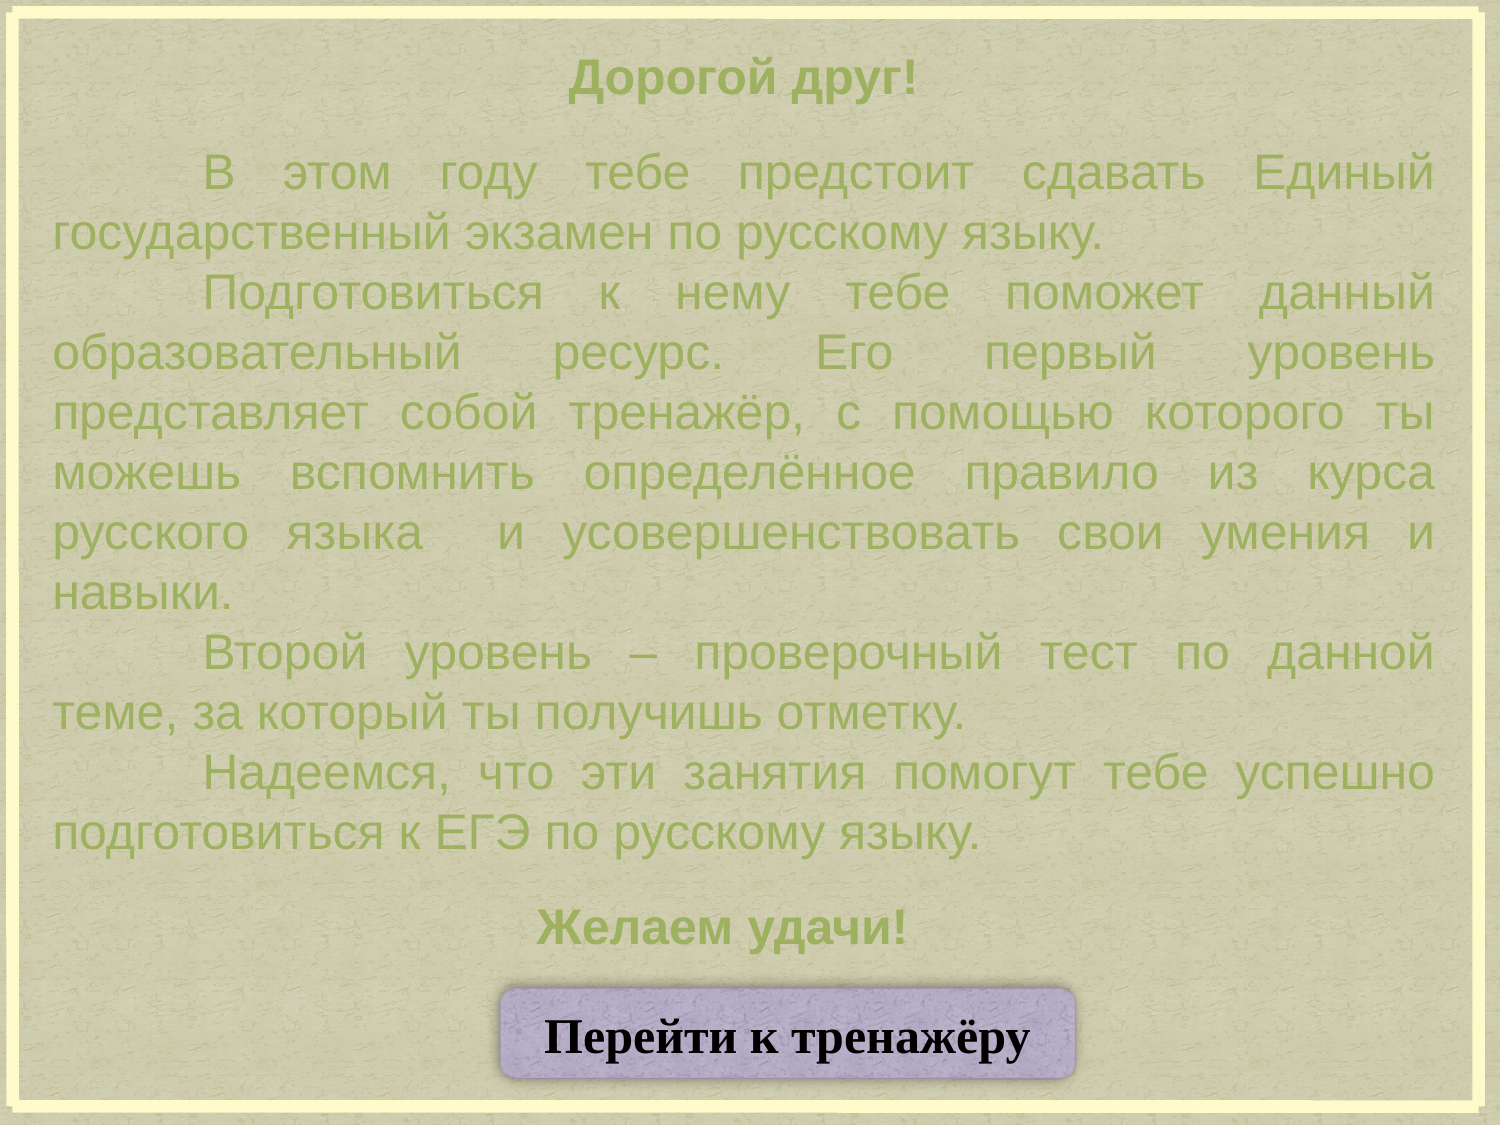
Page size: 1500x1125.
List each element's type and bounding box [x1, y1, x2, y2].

text_box [16, 16, 1476, 1104]
